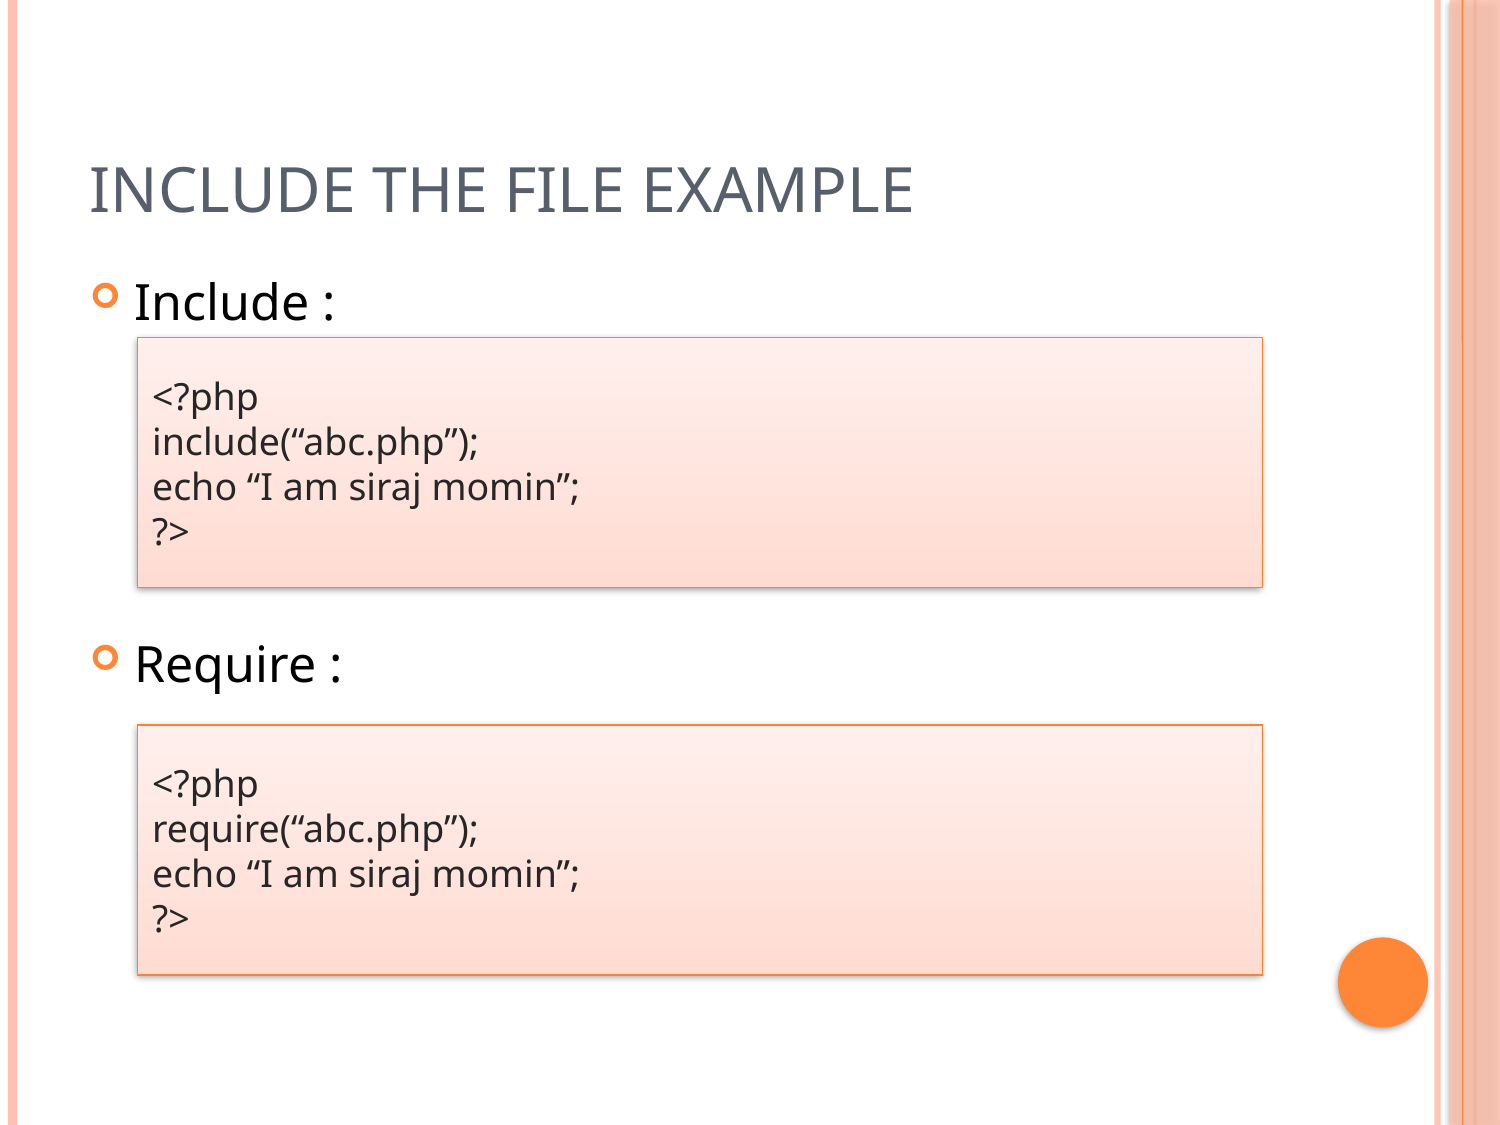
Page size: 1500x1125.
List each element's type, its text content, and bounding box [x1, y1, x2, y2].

title Include the File Example [75, 45, 1300, 233]
text_box <?php require(“abc.php”); echo “I am siraj momin”; ?> [137, 724, 1263, 976]
text_box <?php include(“abc.php”); echo “I am siraj momin”; ?> [137, 337, 1263, 588]
list Include : Require : [75, 262, 1300, 1062]
